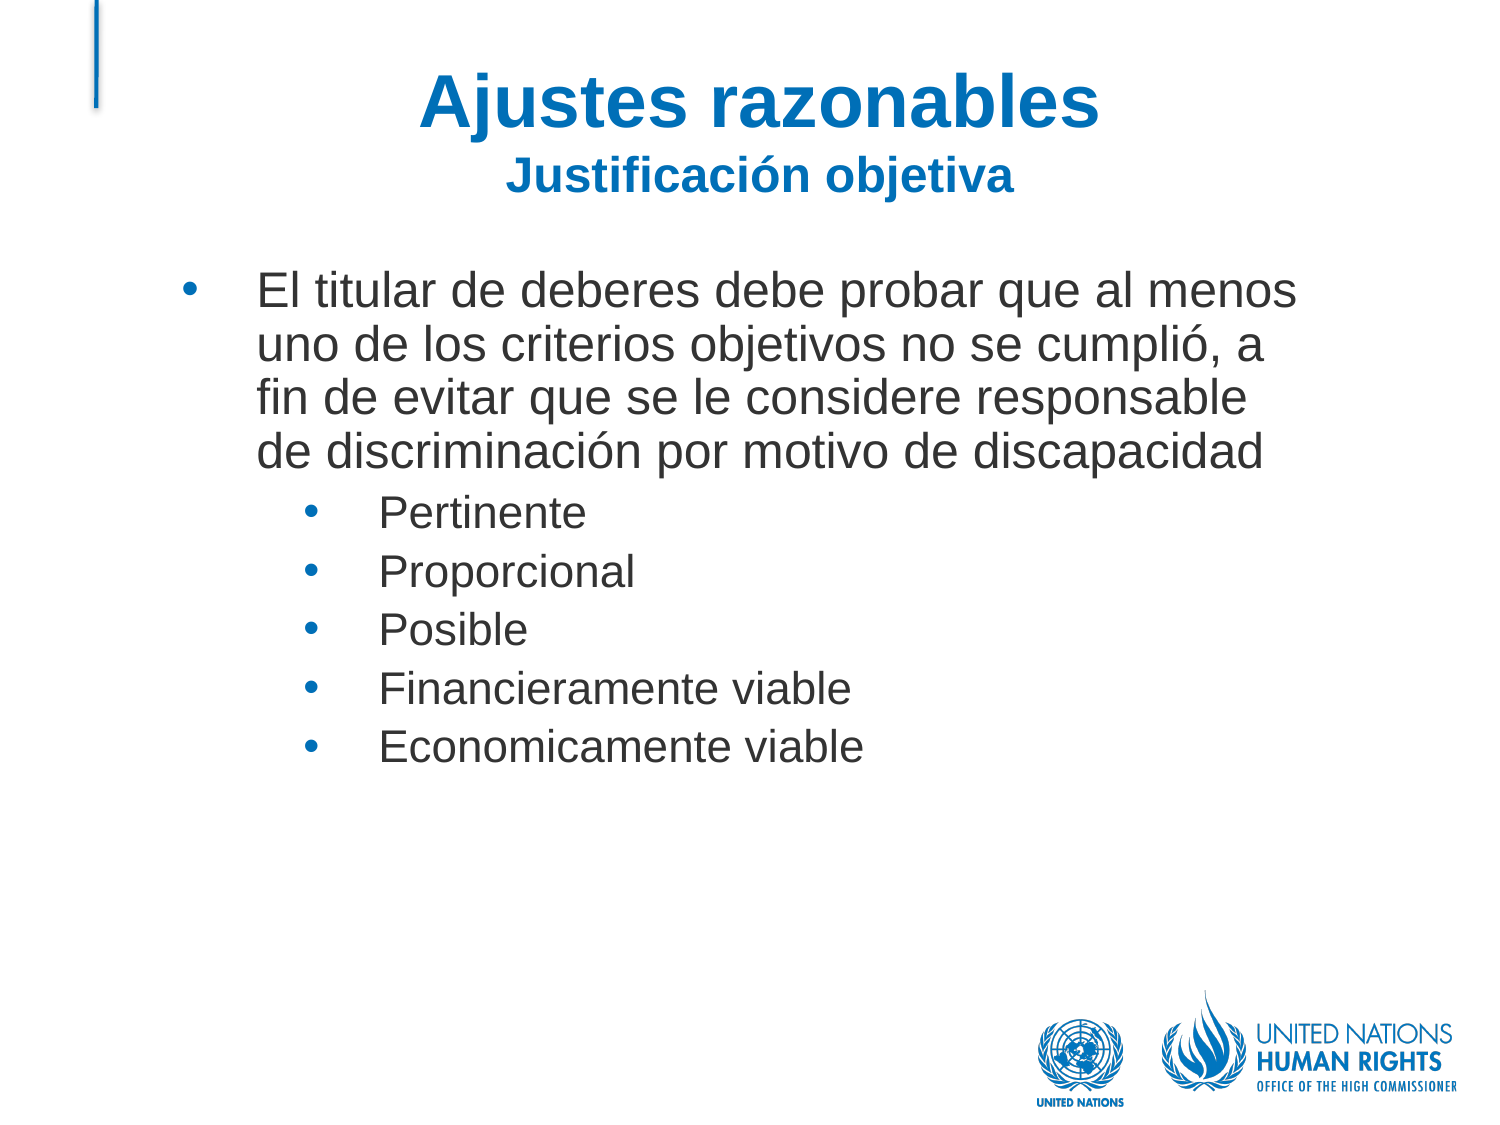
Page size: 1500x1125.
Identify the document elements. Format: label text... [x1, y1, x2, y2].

title Ajustes razonables Justificación objetiva [64, 45, 1456, 224]
picture [1037, 990, 1457, 1107]
text_box El titular de deberes debe probar que al menos uno de los criterios objetivos no se cumplió, a fin de evitar que se le considere responsable de discriminación por motivo de discapacidad Pertinente Proporcional Posible Financieramente viable Economicamente viable [166, 256, 1325, 925]
